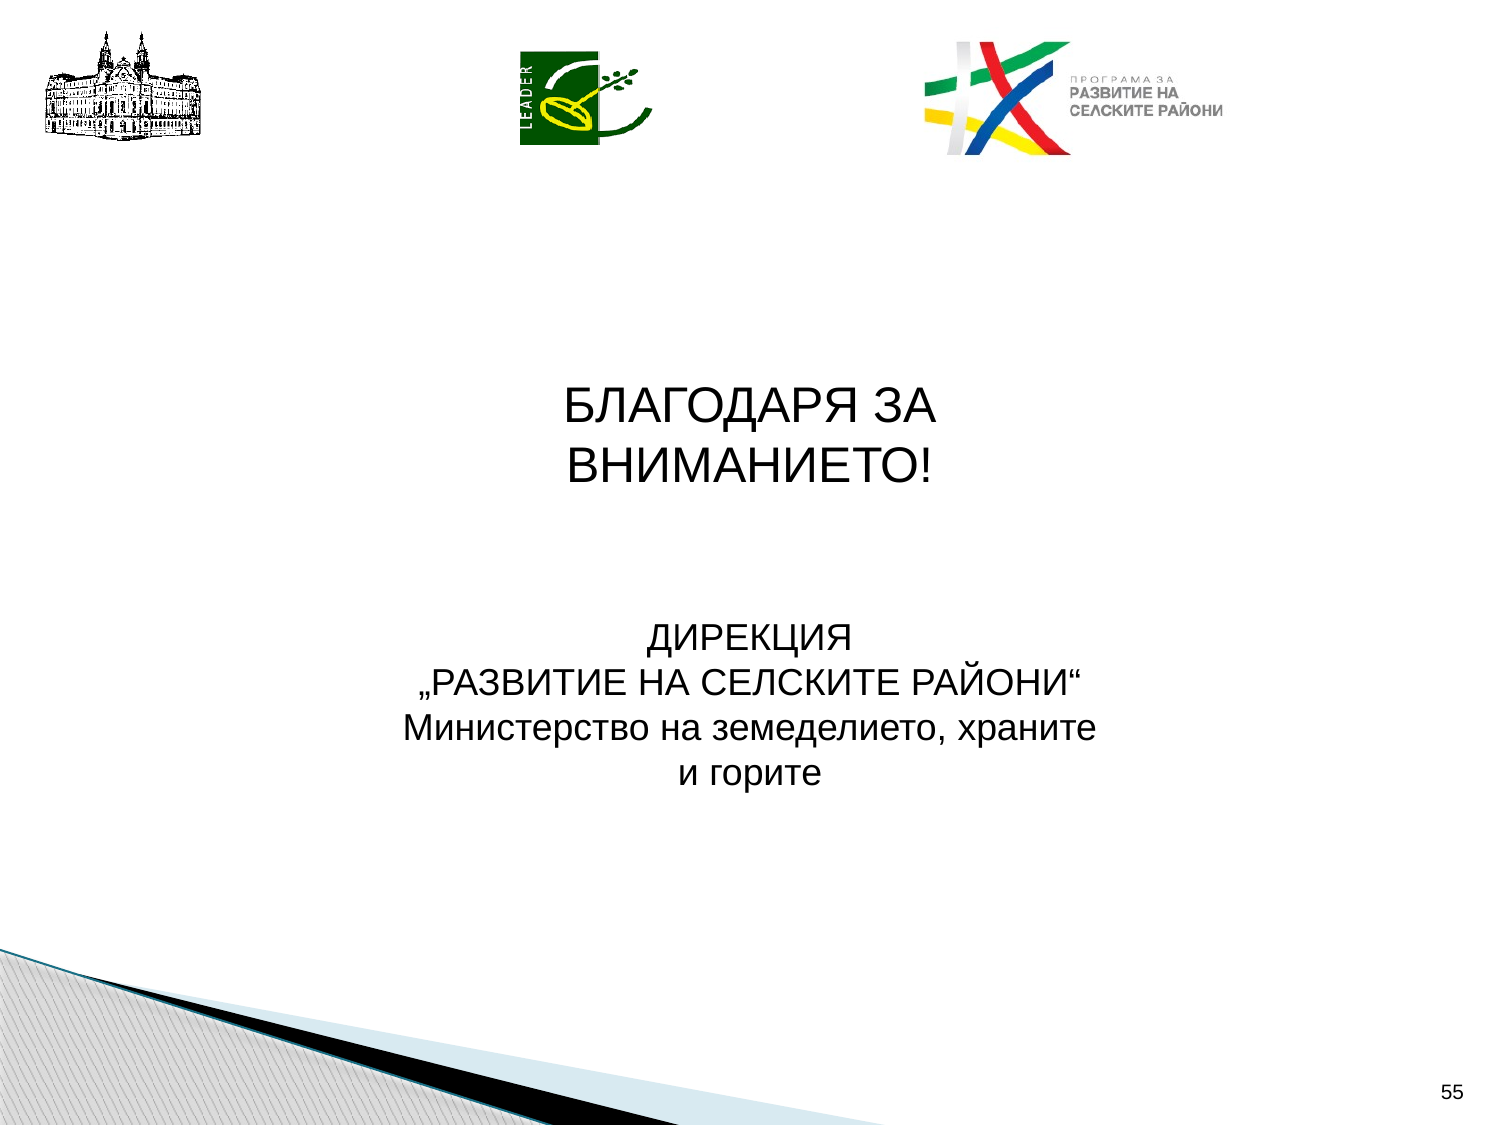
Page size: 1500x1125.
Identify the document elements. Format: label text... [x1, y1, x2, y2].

text_box БЛАГОДАРЯ ЗА ВНИМАНИЕТО! ДИРЕКЦИЯ „РАЗВИТИЕ НА СЕЛСКИТЕ РАЙОНИ“ Министерство на земеделието, храните и горите [374, 365, 1125, 801]
picture [909, 27, 1235, 167]
picture [520, 50, 656, 145]
slide_number 55 [1418, 1051, 1479, 1112]
picture [40, 27, 207, 144]
